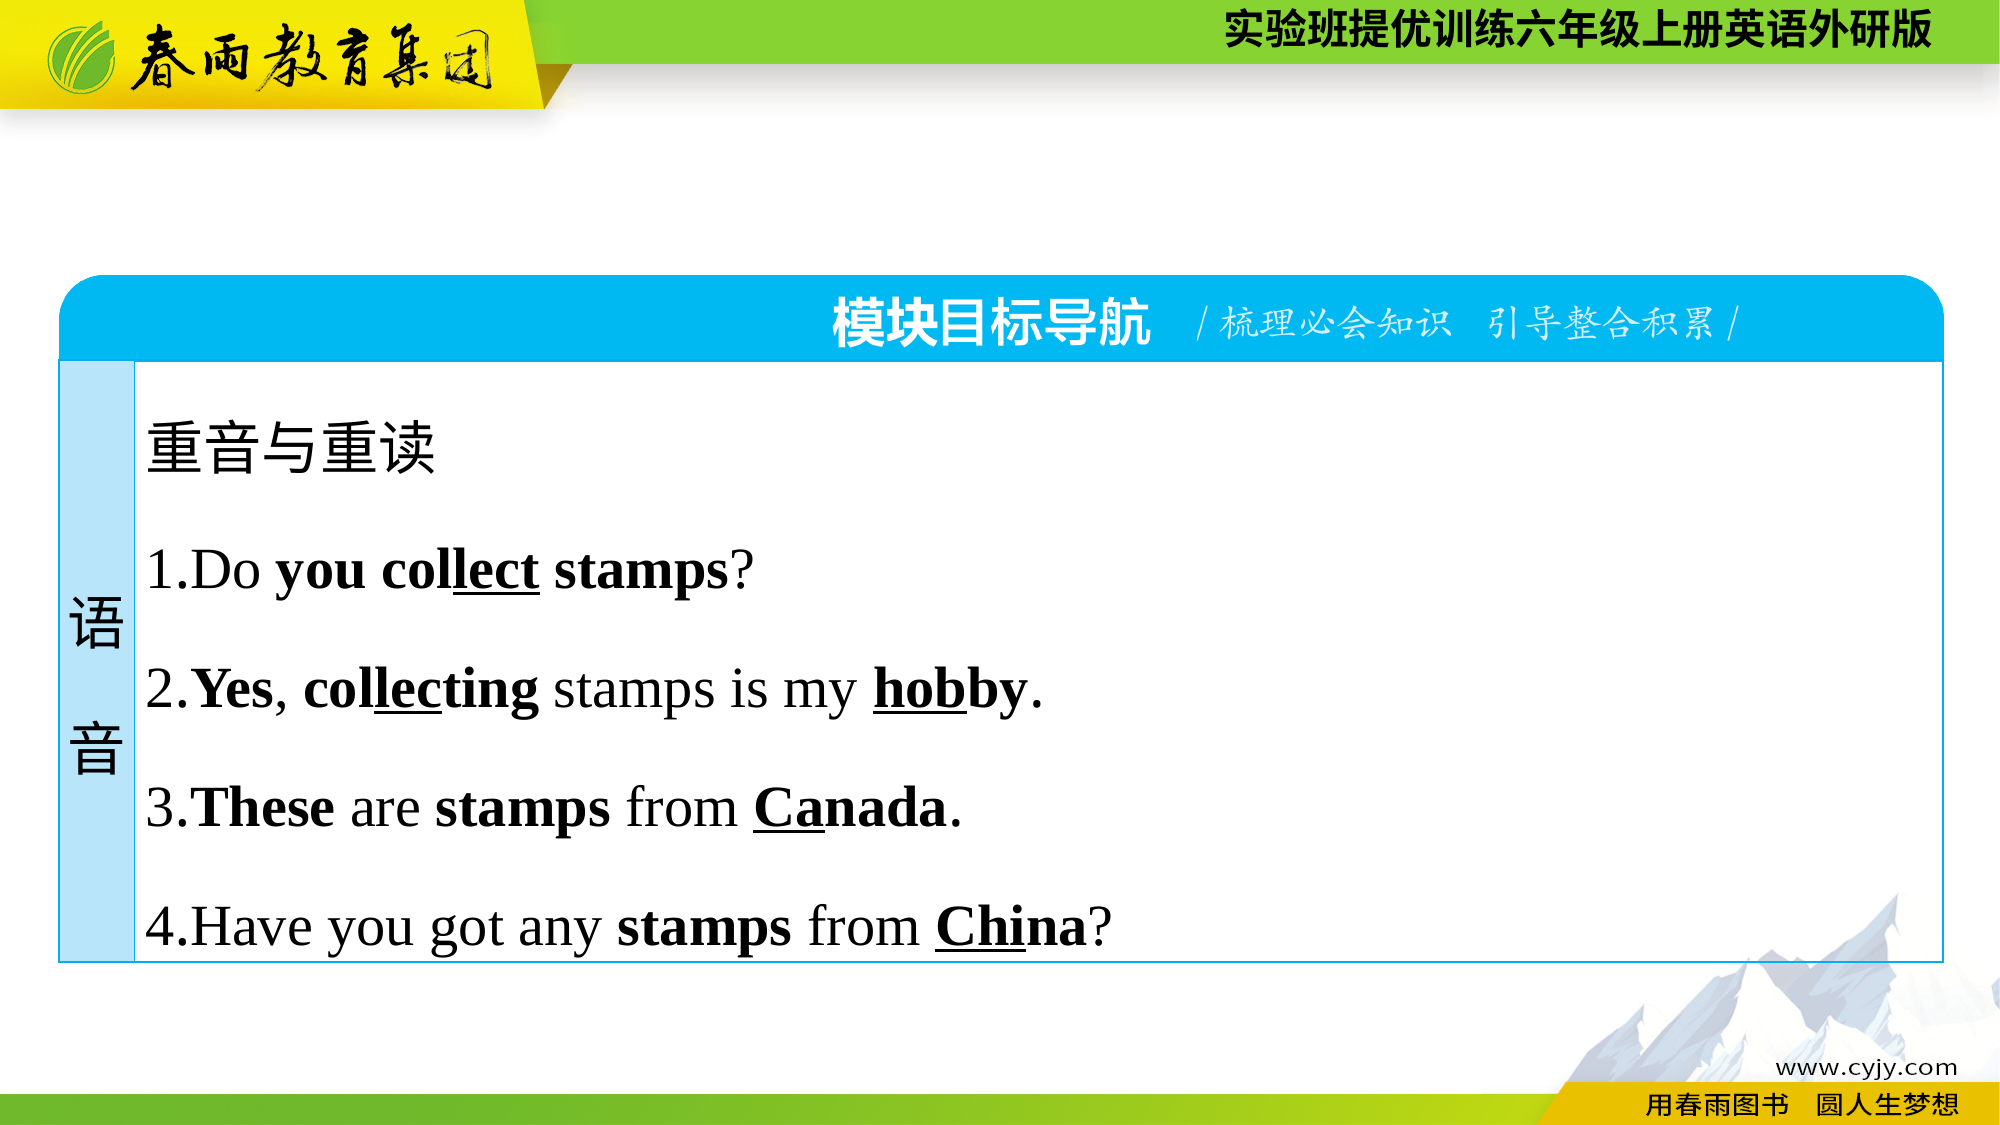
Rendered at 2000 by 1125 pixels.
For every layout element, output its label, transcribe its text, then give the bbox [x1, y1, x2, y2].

table_header 语 音 [60, 373, 134, 961]
picture [0, 0, 2000, 1125]
table_header 重音与重读 1.Do you collect stamps? 2.Yes, collecting stamps is my hobby. 3.These are stamps from Canada. 4.Have you got any stamps from China? [135, 373, 1942, 961]
